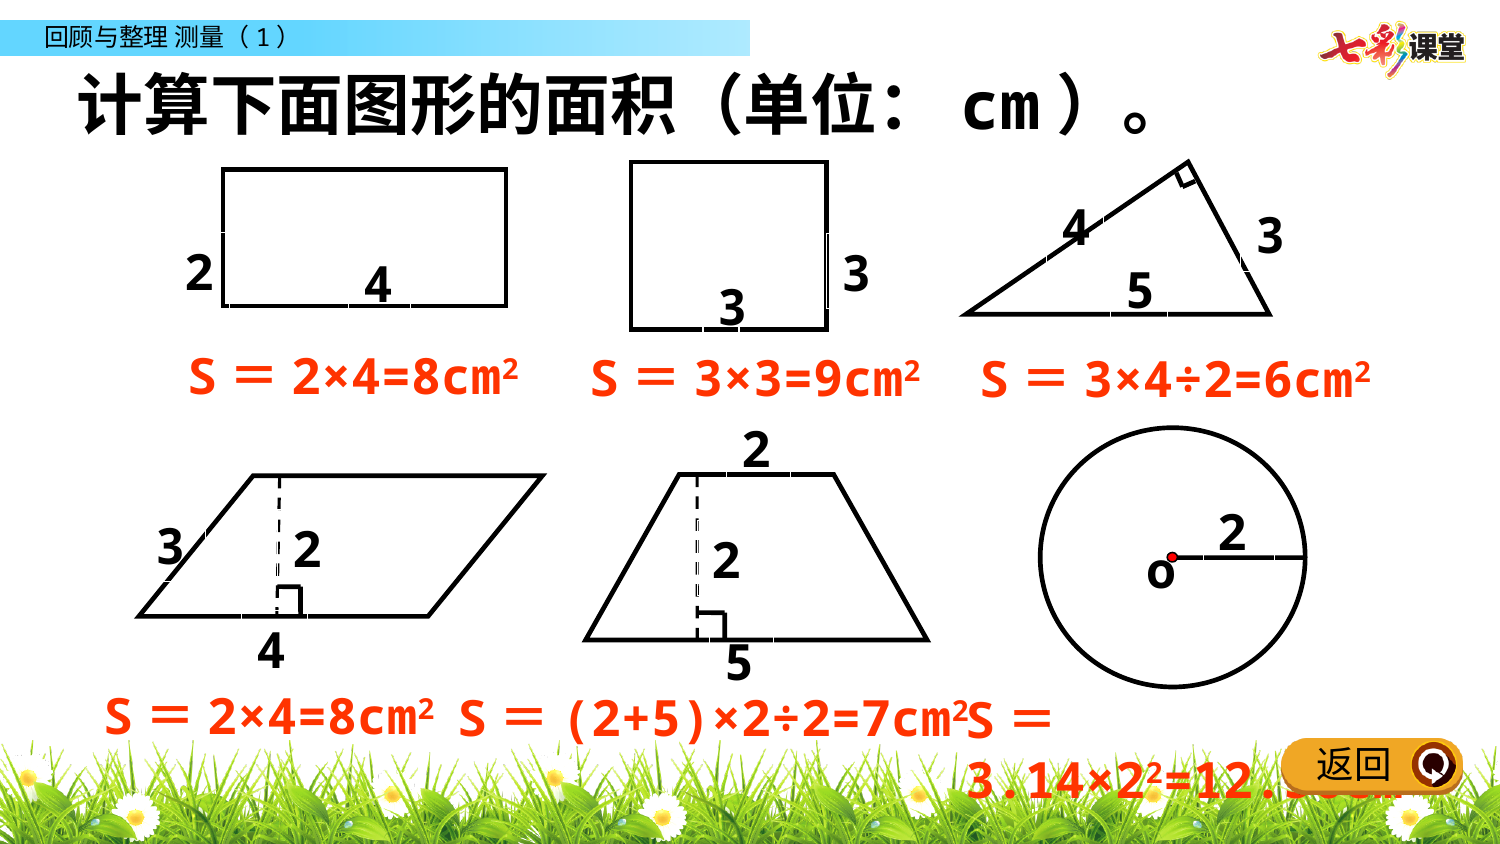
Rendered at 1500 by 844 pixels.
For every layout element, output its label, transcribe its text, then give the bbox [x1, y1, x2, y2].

picture [1316, 20, 1468, 80]
text_box S＝2×4=8cm2 [88, 676, 442, 752]
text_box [138, 475, 543, 688]
text_box S＝2×4=8cm2 [172, 336, 550, 413]
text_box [1039, 427, 1306, 688]
text_box S＝3×4÷2=6cm2 [965, 339, 1435, 416]
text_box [169, 168, 507, 321]
text_box S＝(2+5)×2÷2=7cm2 [442, 679, 1034, 755]
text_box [1281, 733, 1464, 795]
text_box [630, 161, 889, 345]
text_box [585, 409, 928, 699]
text_box S＝3×3=9cm2 [574, 339, 951, 415]
text_box S＝3.14×22=12.56cm2 [950, 680, 1500, 816]
text_box 计算下面图形的面积（单位：cm）。 [61, 55, 1156, 151]
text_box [965, 161, 1298, 328]
picture [0, 740, 1500, 844]
